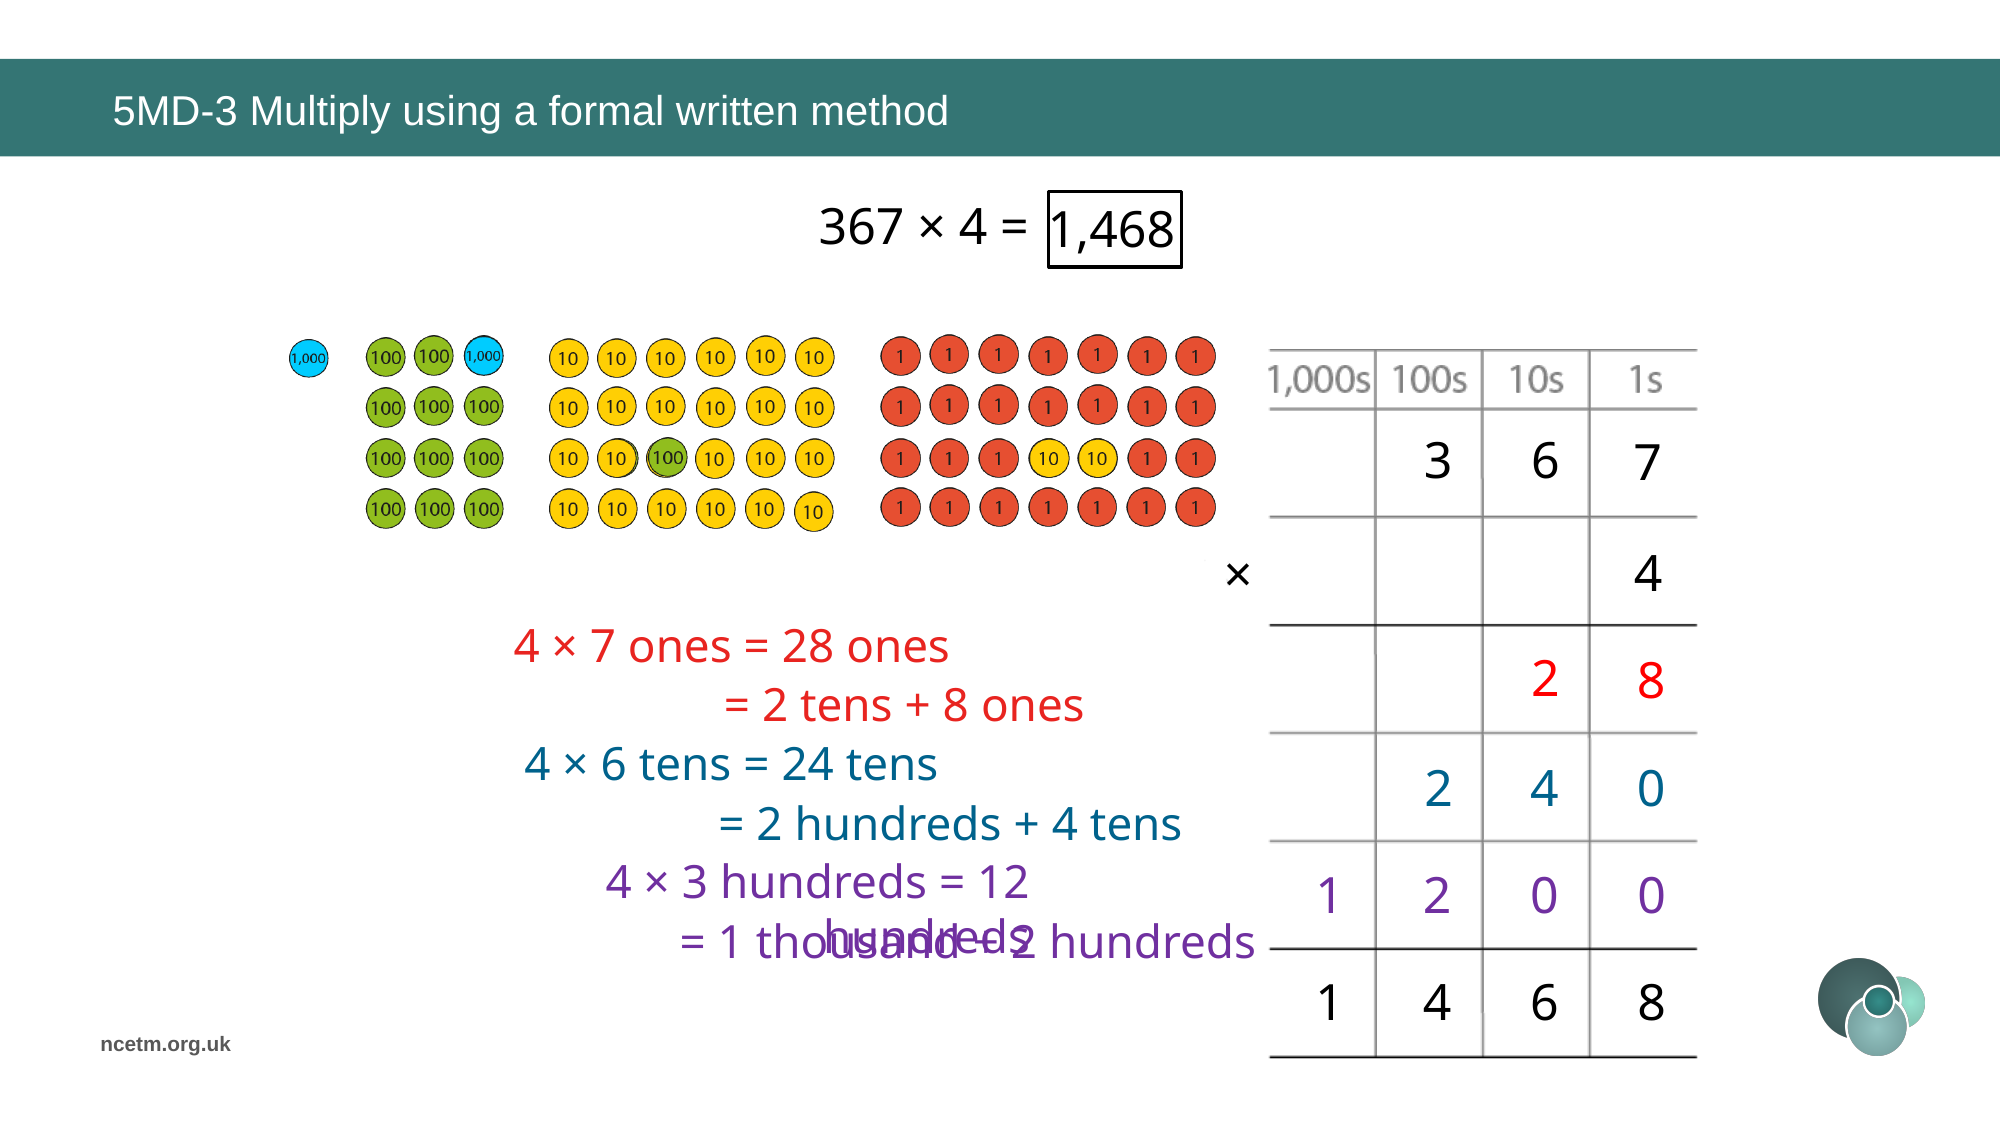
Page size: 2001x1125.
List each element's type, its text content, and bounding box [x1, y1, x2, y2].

text_box = 2 hundreds + 4 tens [703, 786, 1157, 857]
picture [744, 385, 786, 426]
picture [928, 334, 969, 375]
picture [365, 387, 406, 428]
picture [793, 491, 835, 532]
picture [463, 488, 505, 529]
picture [547, 488, 589, 529]
text_box = 1 thousand + 2 hundreds [263, 904, 1157, 975]
picture [413, 437, 455, 478]
picture [596, 488, 638, 529]
picture [978, 486, 1019, 528]
picture [695, 387, 736, 428]
picture [645, 488, 687, 529]
picture [695, 488, 736, 529]
picture [1027, 386, 1068, 427]
picture [1818, 958, 1925, 1056]
picture [928, 384, 969, 425]
text_box 4 × 3 hundreds = 12 hundreds [393, 845, 1045, 904]
picture [288, 338, 329, 379]
picture [547, 387, 589, 428]
picture [1027, 486, 1068, 528]
picture [744, 488, 785, 529]
picture [978, 437, 1019, 478]
picture [1076, 486, 1117, 528]
picture [978, 384, 1019, 425]
picture [596, 437, 639, 478]
picture [547, 437, 589, 478]
picture [365, 488, 406, 529]
picture [1162, 825, 1176, 837]
text_box 4 × 7 ones = 28 ones [498, 609, 966, 680]
picture [413, 335, 455, 376]
picture [929, 486, 970, 528]
picture [645, 437, 688, 478]
picture [794, 337, 835, 378]
picture [462, 385, 504, 426]
picture [880, 486, 921, 528]
picture [794, 437, 835, 478]
picture [462, 335, 504, 376]
text_box 4 × 6 tens = 24 tens [509, 727, 954, 798]
picture [645, 337, 687, 378]
picture [645, 385, 687, 426]
picture [880, 335, 921, 376]
picture [1027, 437, 1070, 478]
picture [1027, 335, 1068, 376]
picture [596, 385, 637, 426]
picture [413, 385, 455, 426]
title 5MD-3 Multiply using a formal written method [97, 76, 1945, 147]
picture [1126, 335, 1734, 1069]
picture [880, 437, 921, 478]
picture [694, 438, 735, 479]
picture [365, 337, 406, 378]
text_box 367 × 4 = [804, 186, 1070, 262]
picture [596, 337, 637, 378]
picture [978, 334, 1019, 375]
picture [880, 386, 921, 427]
text_box [1048, 191, 1182, 268]
picture [1077, 384, 1118, 425]
picture [695, 337, 736, 378]
picture [414, 488, 455, 529]
text_box 1,468 [1070, 189, 1190, 265]
picture [1077, 334, 1118, 375]
picture [365, 437, 406, 478]
picture [928, 437, 969, 478]
picture [462, 437, 504, 478]
picture [794, 387, 835, 428]
picture [744, 437, 786, 478]
picture [547, 337, 589, 378]
text_box = 2 tens + 8 ones [709, 668, 1100, 739]
picture [744, 335, 786, 376]
picture [1076, 437, 1118, 478]
